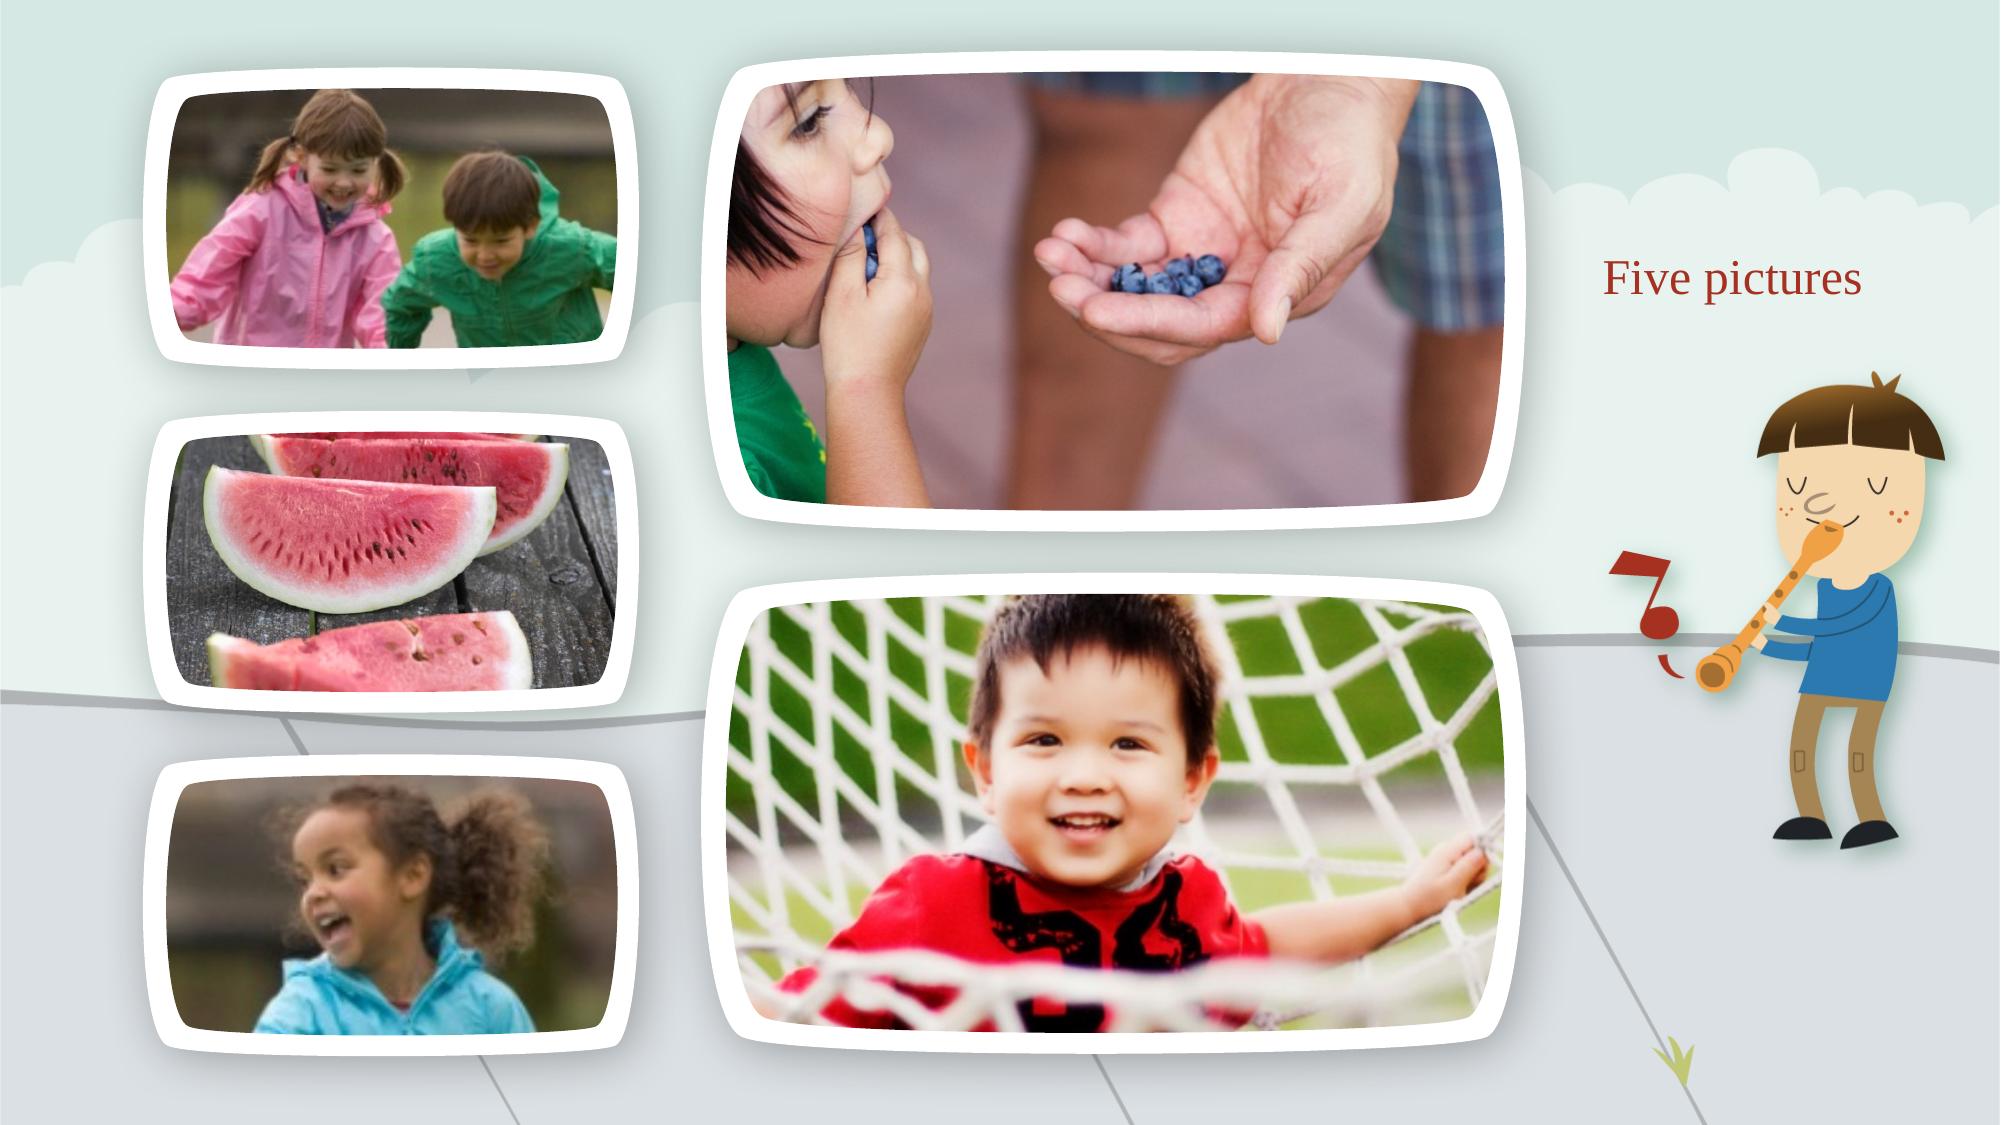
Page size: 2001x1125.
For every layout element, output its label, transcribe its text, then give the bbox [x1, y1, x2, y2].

picture [0, 0, 2000, 1125]
title Five pictures [1587, 59, 1938, 313]
